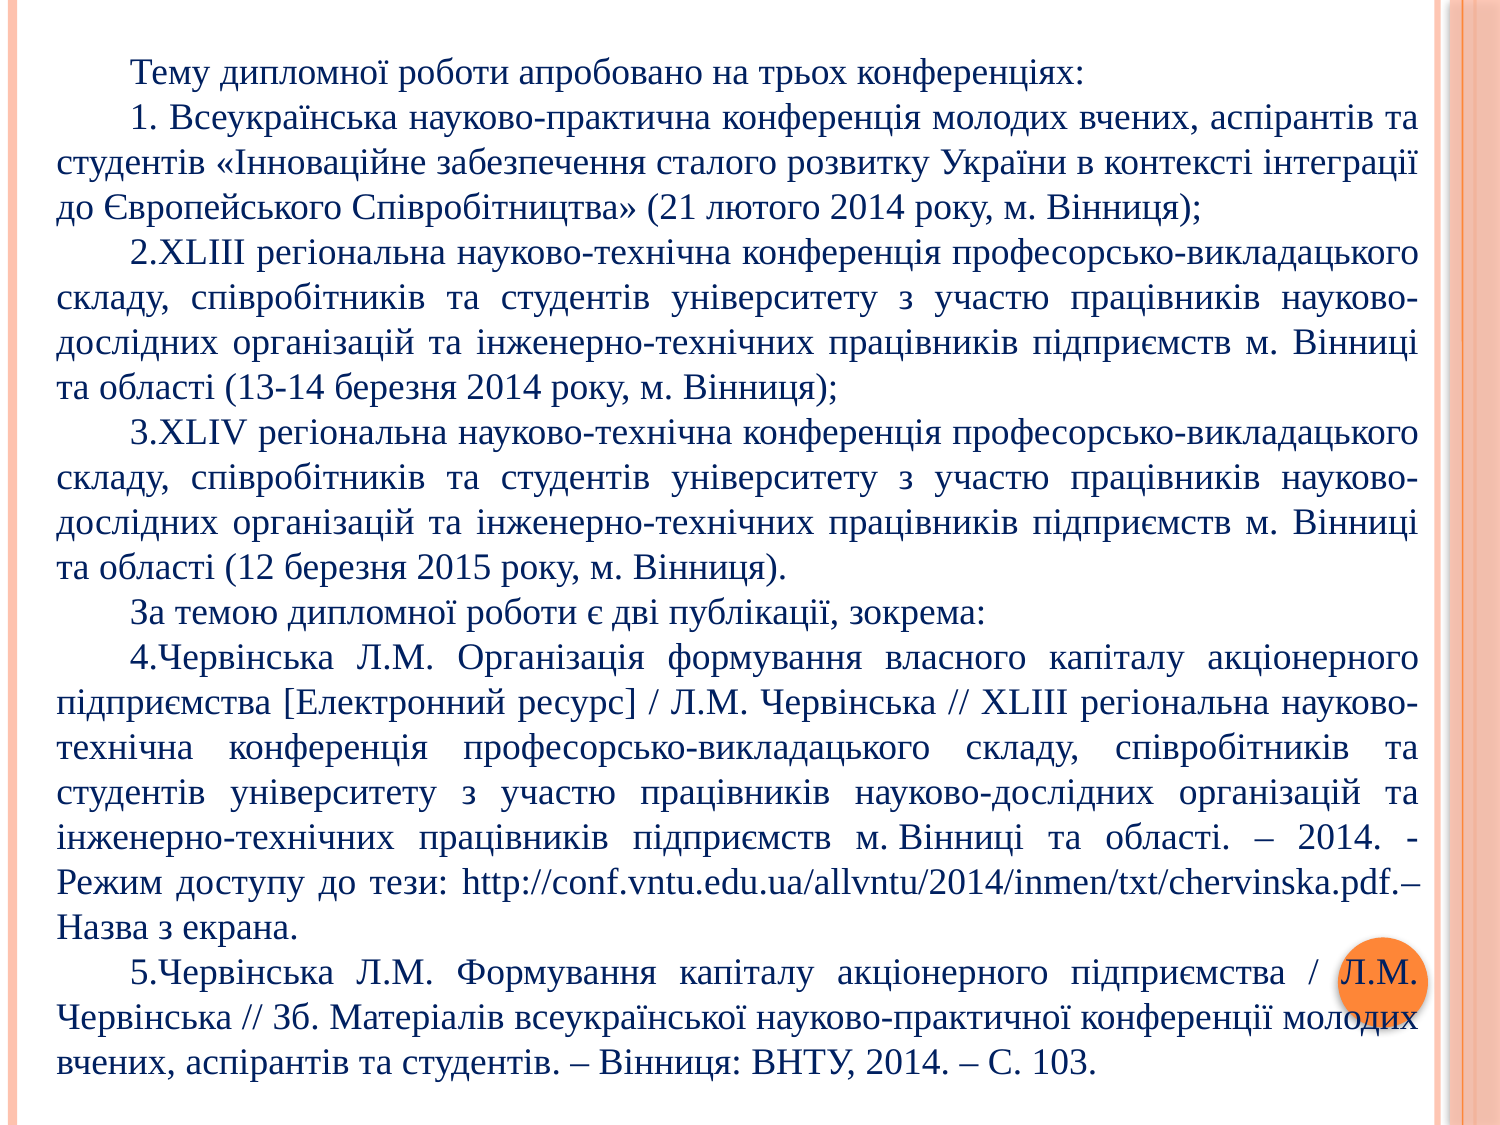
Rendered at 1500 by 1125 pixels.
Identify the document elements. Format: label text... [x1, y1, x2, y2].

text_box Тему дипломної роботи апробовано на трьох конференціях: Всеукраїнська науково-практична конференція молодих вчених, аспірантів та студентів «Інноваційне забезпечення сталого розвитку України в контексті інтеграції до Європейського Співробітництва» (21 лютого 2014 року, м. Вінниця); XLIII регіональна науково-технічна конференція професорсько-викладацького складу, співробітників та студентів університету з участю працівників науково-дослідних організацій та інженерно-технічних працівників підприємств м. Вінниці та області (13-14 березня 2014 року, м. Вінниця); XLIV регіональна науково-технічна конференція професорсько-викладацького складу, співробітників та студентів університету з участю працівників науково-дослідних організацій та інженерно-технічних працівників підприємств м. Вінниці та області (12 березня 2015 року, м. Вінниця). За темою дипломної роботи є дві публікації, зокрема: Червінська Л.М. Організація формування власного капіталу акціонерного підприємства [Електронний ресурс] / Л.М. Червінська // XLIII регіональна науково-технічна конференція професорсько-викладацького складу, співробітників та студентів університету з участю працівників науково-дослідних організацій та інженерно-технічних працівників підприємств м. Вінниці та області. – 2014. - Режим доступу до тези: http://conf.vntu.edu.ua/allvntu/2014/inmen/txt/chervinska.pdf.– Назва з екрана. Червінська Л.М. Формування капіталу акціонерного підприємства / Л.М. Червінська // Зб. Матеріалів всеукраїнської науково-практичної конференції молодих вчених, аспірантів та студентів. – Вінниця: ВНТУ, 2014. – С. 103. [41, 39, 1436, 1125]
